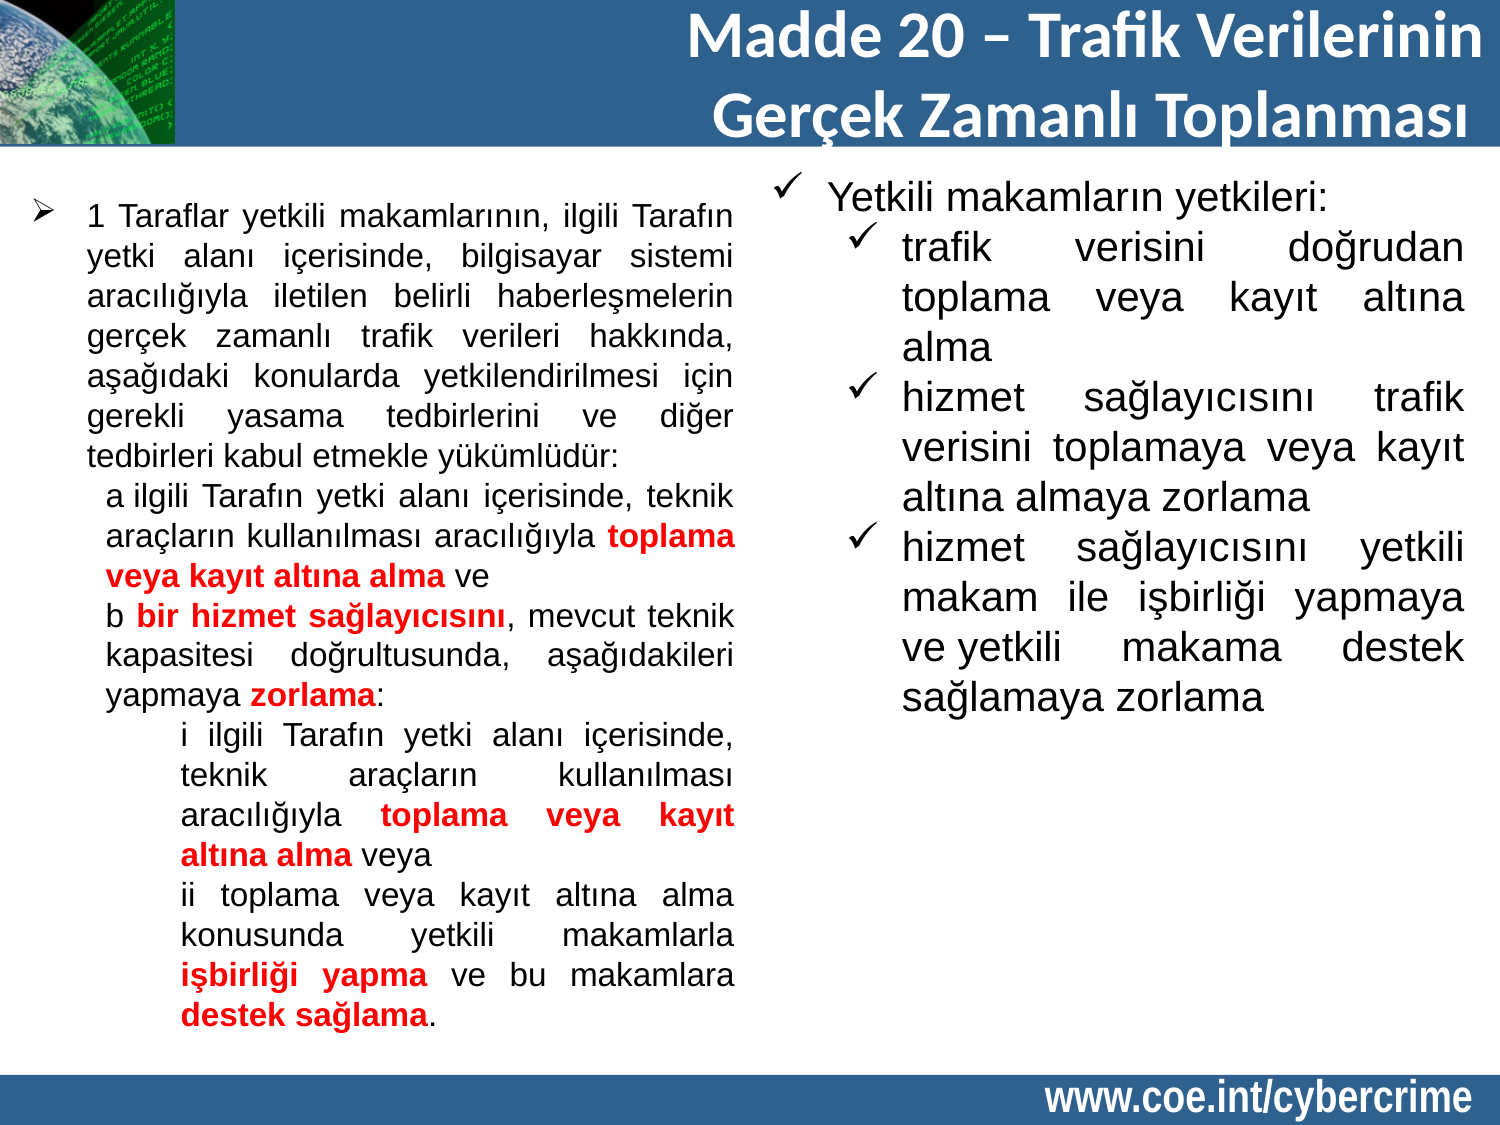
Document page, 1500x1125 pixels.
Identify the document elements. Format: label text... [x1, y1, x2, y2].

text_box 1 Taraflar yetkili makamlarının, ilgili Tarafın yetki alanı içerisinde, bilgisayar sistemi aracılığıyla iletilen belirli haberleşmelerin gerçek zamanlı trafik verileri hakkında, aşağıdaki konularda yetkilendirilmesi için gerekli yasama tedbirlerini ve diğer tedbirleri kabul etmekle yükümlüdür: a ilgili Tarafın yetki alanı içerisinde, teknik araçların kullanılması aracılığıyla toplama veya kayıt altına alma ve b bir hizmet sağlayıcısını, mevcut teknik kapasitesi doğrultusunda, aşağıdakileri yapmaya zorlama: i ilgili Tarafın yetki alanı içerisinde, teknik araçların kullanılması aracılığıyla toplama veya kayıt altına alma veya ii toplama veya kayıt altına alma konusunda yetkili makamlarla işbirliği yapma ve bu makamlara destek sağlama. [15, 186, 750, 1081]
text_box www.coe.int/cybercrime [1030, 1059, 1500, 1125]
picture [0, 0, 175, 144]
text_box Yetkili makamların yetkileri: trafik verisini doğrudan toplama veya kayıt altına alma hizmet sağlayıcısını trafik verisini toplamaya veya kayıt altına almaya zorlama hizmet sağlayıcısını yetkili makam ile işbirliği yapmaya ve yetkili makama destek sağlamaya zorlama [755, 161, 1480, 778]
text_box Madde 20 – Trafik Verilerinin Gerçek Zamanlı Toplanması [177, 0, 1500, 149]
text_box [0, 1073, 1030, 1125]
